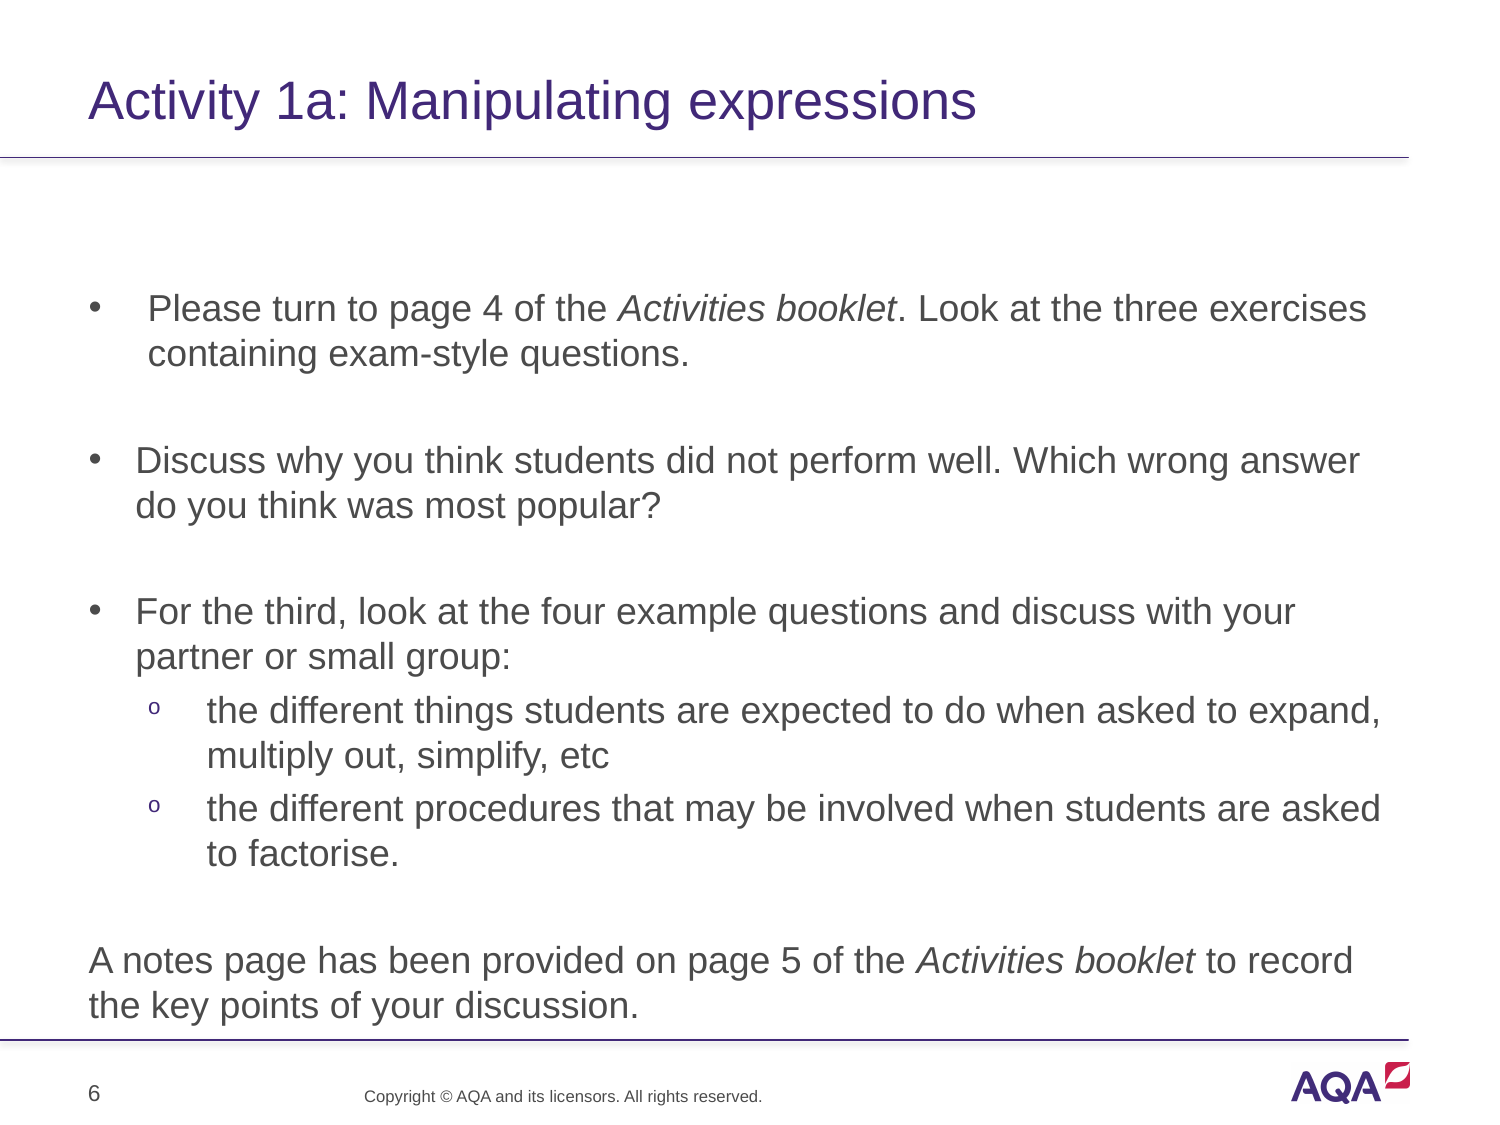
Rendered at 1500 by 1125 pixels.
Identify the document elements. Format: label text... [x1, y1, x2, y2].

slide_number 6 [72, 1062, 188, 1123]
title Activity 1a: Manipulating expressions [88, 72, 1409, 144]
footer Copyright © AQA and its licensors. All rights reserved. [324, 1084, 764, 1124]
list Please turn to page 4 of the Activities booklet. Look at the three exercises containing exam-style questions. Discuss why you think students did not perform well. Which wrong answer do you think was most popular? For the third, look at the four example questions and discuss with your partner or small group: the different things students are expected to do when asked to expand, multiply out, simplify, etc the different procedures that may be involved when students are asked to factorise. A notes page has been provided on page 5 of the Activities booklet to record the key points of your discussion. [88, 284, 1409, 1007]
picture [1291, 1062, 1410, 1104]
